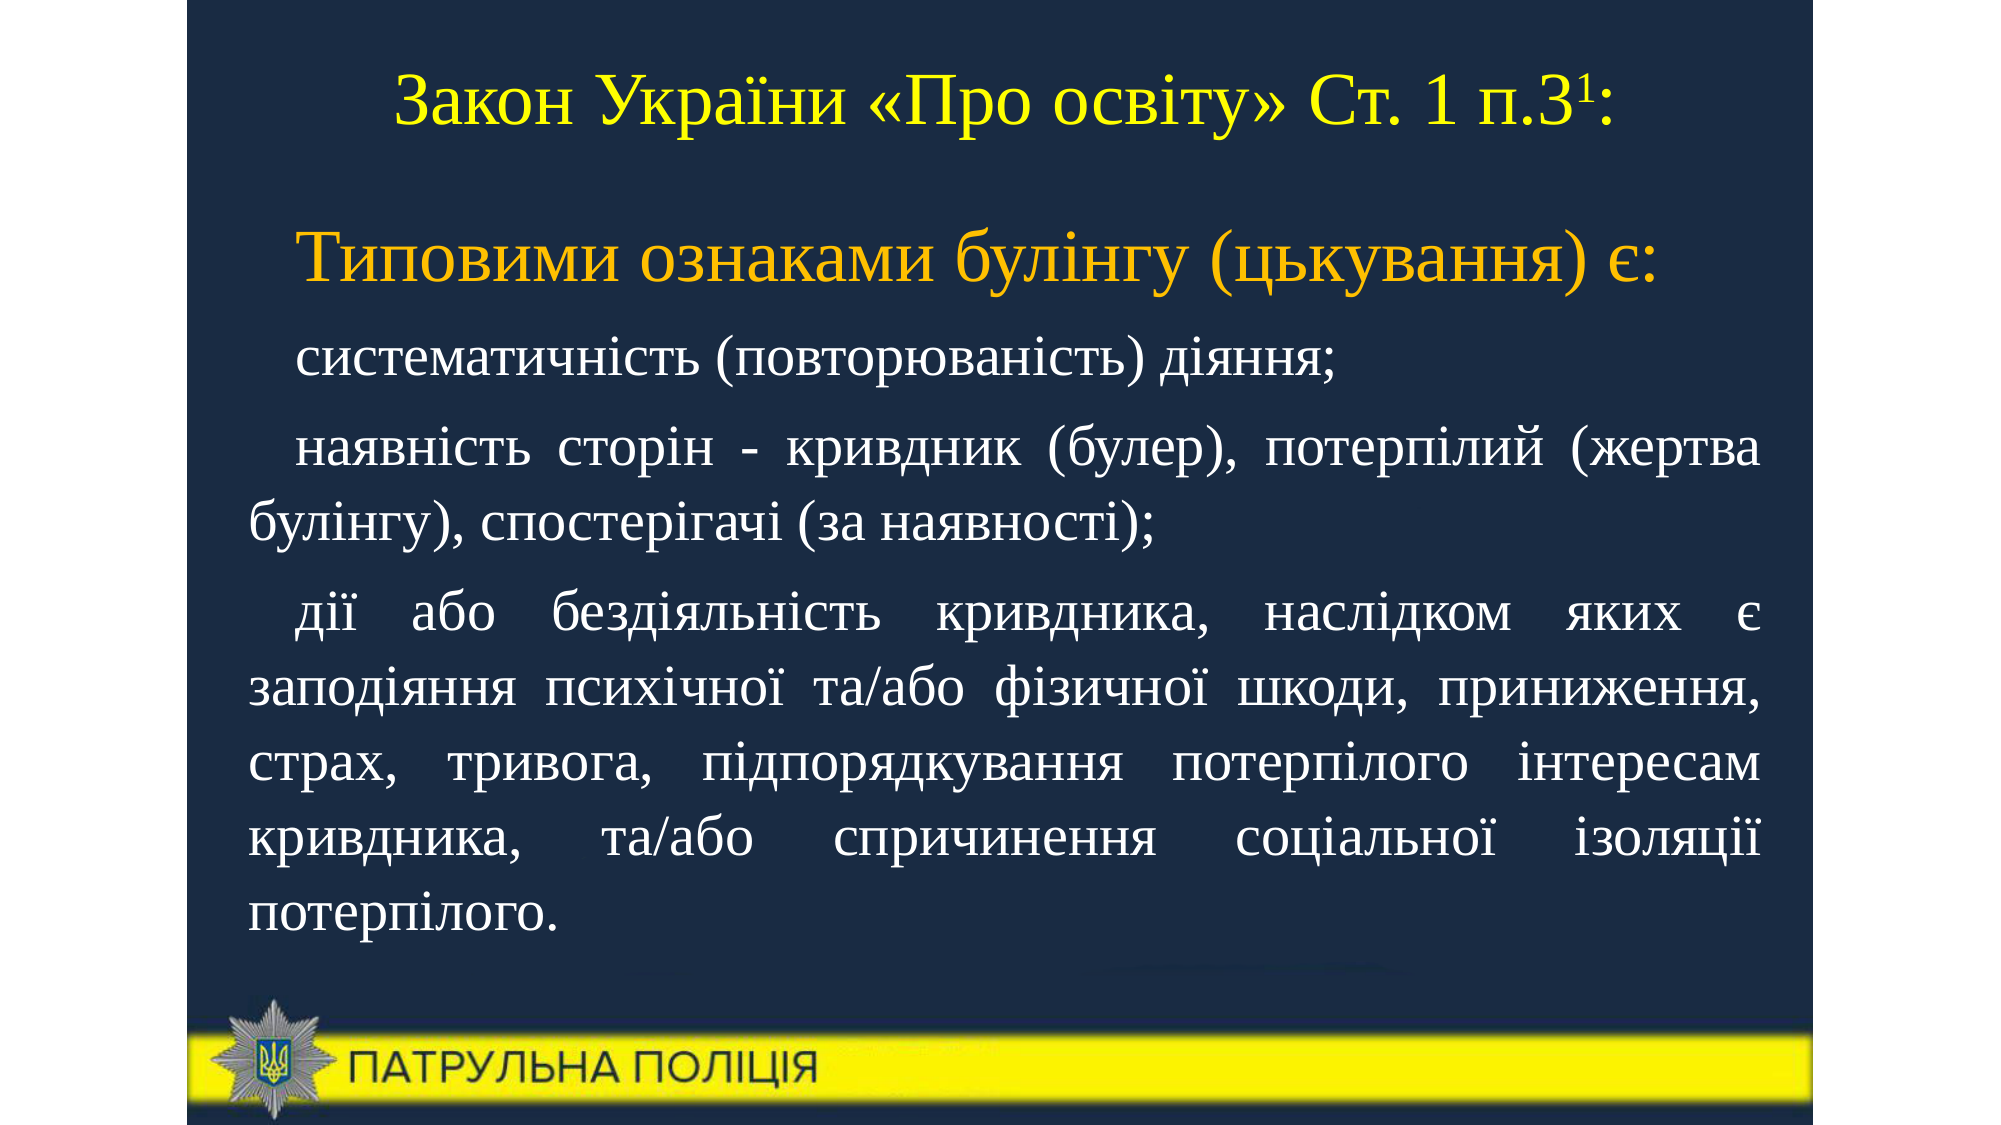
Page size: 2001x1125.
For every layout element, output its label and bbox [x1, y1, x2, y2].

picture [187, 0, 1813, 1125]
